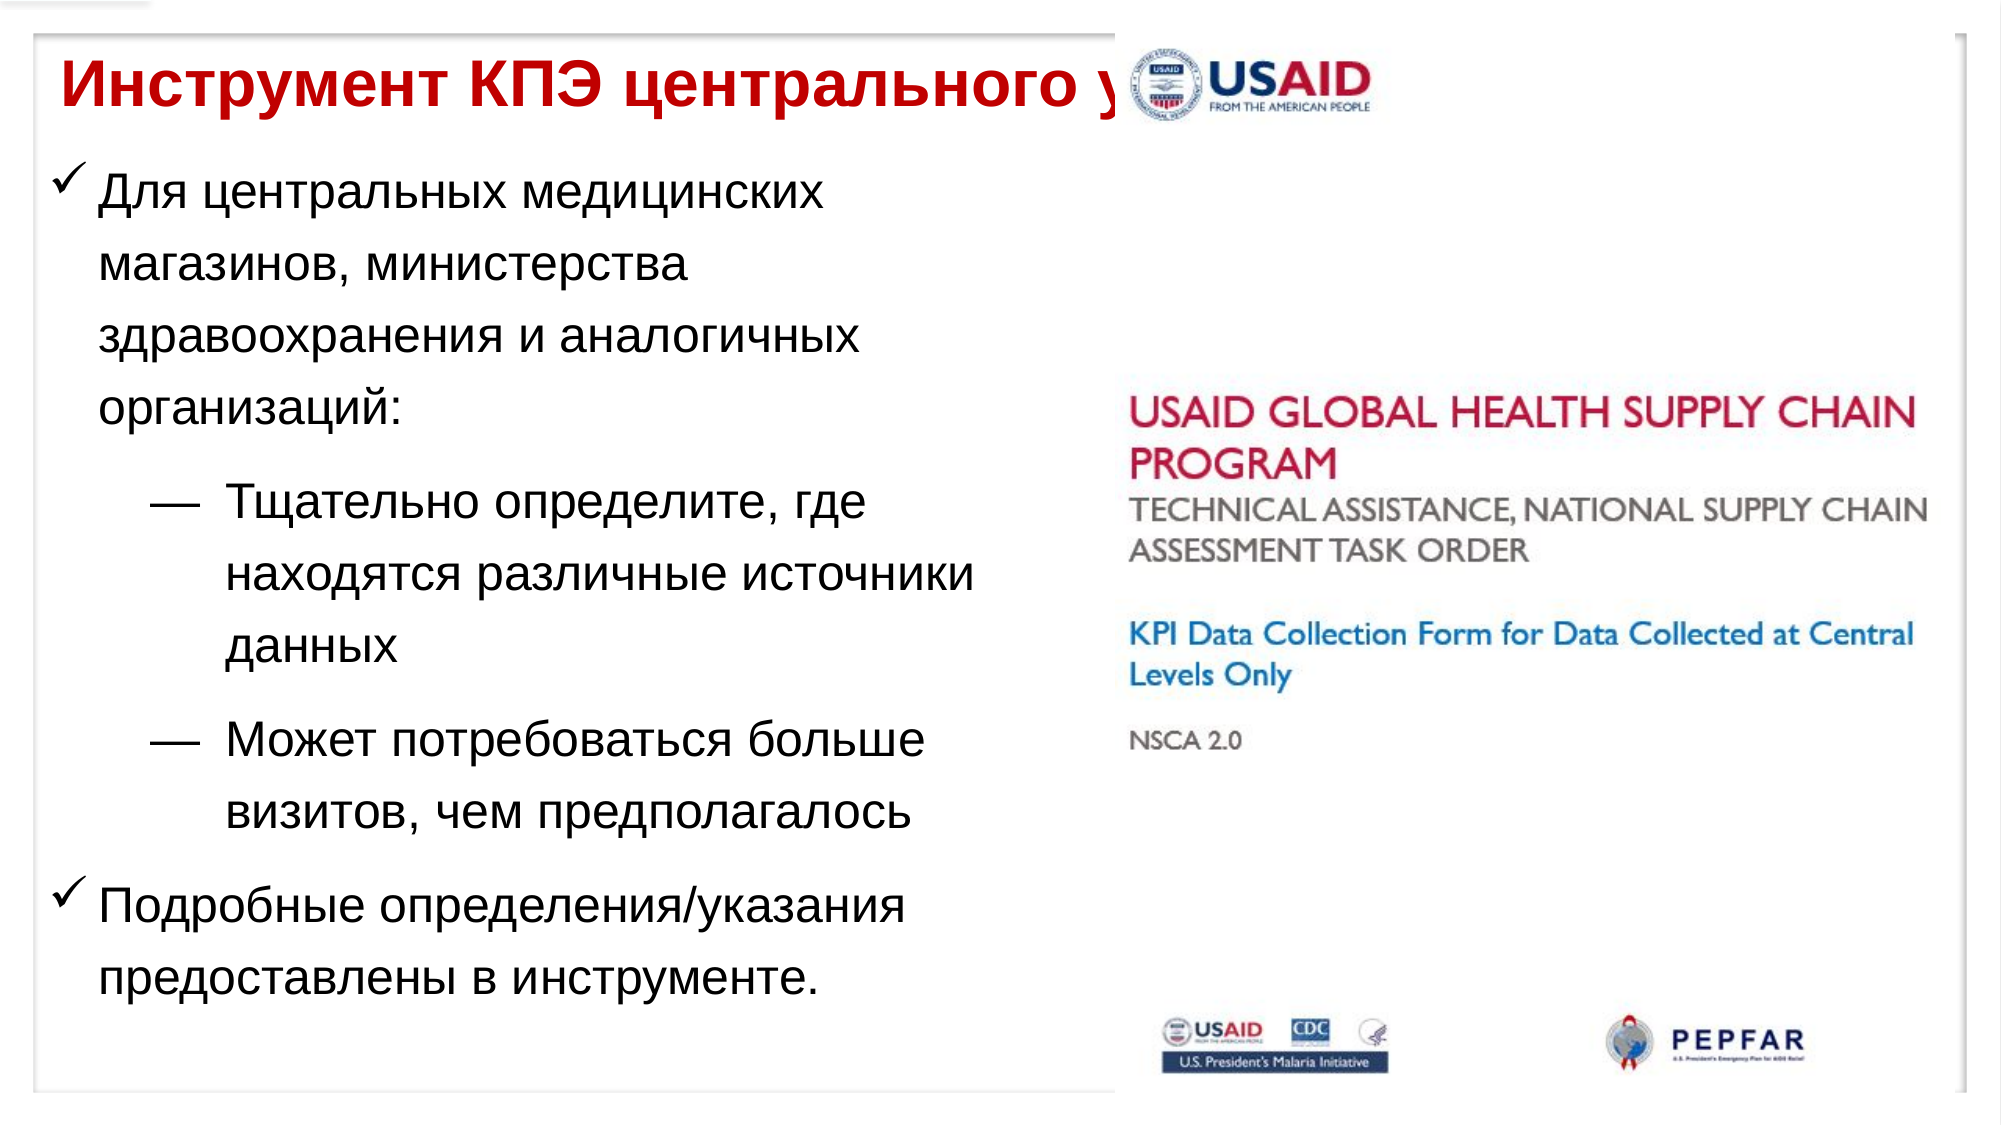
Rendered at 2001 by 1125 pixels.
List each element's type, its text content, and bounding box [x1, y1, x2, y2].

picture [1115, 0, 1955, 1109]
slide_number 9 [1959, 1058, 1967, 1094]
list Для центральных медицинских магазинов, министерства здравоохранения и аналогичных организаций: ― Тщательно определите, где находятся различные источники данных ― Может потребоваться больше визитов, чем предполагалось Подробные определения/указания предоставлены в инструменте. [33, 138, 1070, 1094]
title Инструмент КПЭ центрального уровня [45, 31, 1110, 127]
